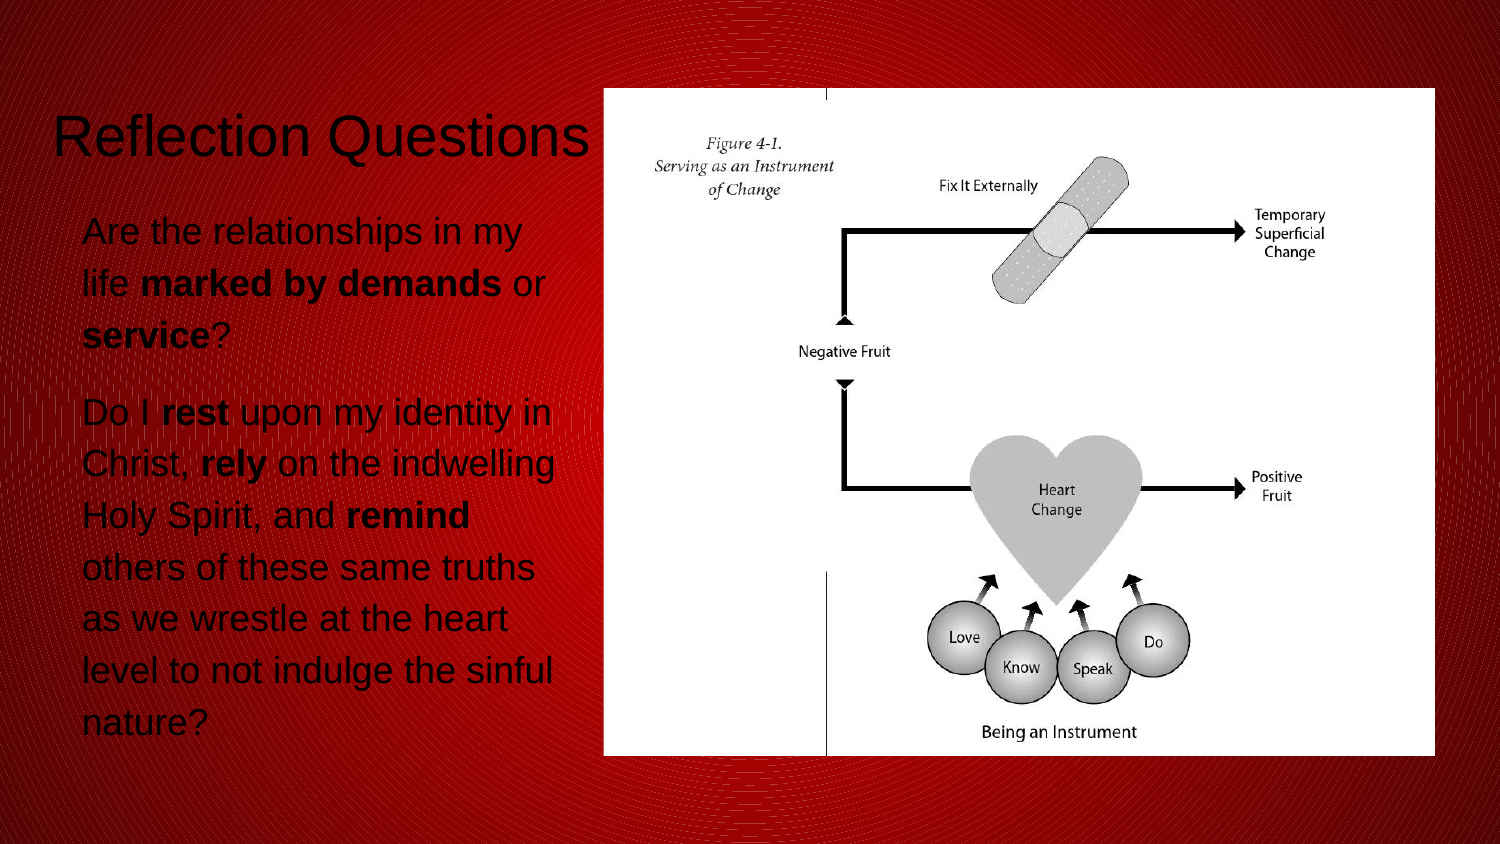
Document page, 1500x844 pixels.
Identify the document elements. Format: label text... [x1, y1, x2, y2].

list Are the relationships in my life marked by demands or service? Do I rest upon my identity in Christ, rely on the indwelling Holy Spirit, and remind others of these same truths as we wrestle at the heart level to not indulge the sinful nature? [66, 185, 572, 774]
title Reflection Questions [37, 72, 1435, 167]
picture [603, 88, 1436, 756]
